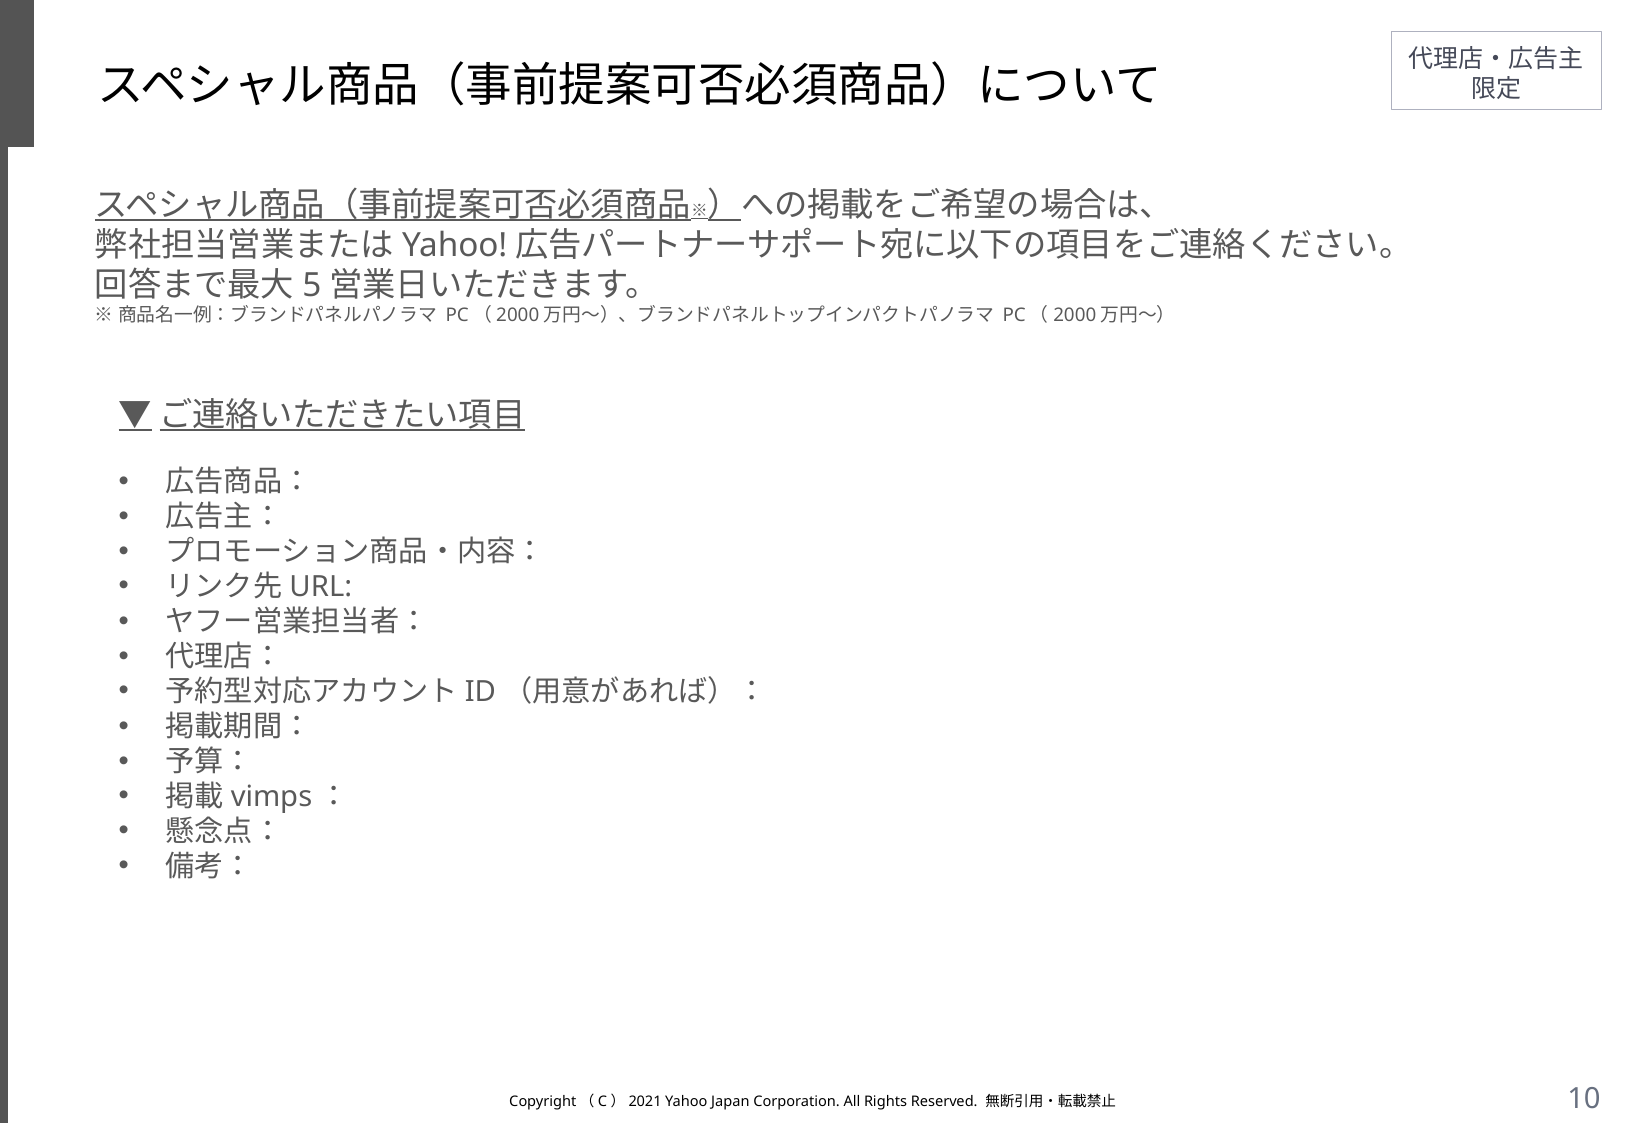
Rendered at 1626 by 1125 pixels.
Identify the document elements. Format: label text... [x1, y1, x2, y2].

text_box スペシャル商品（事前提案可否必須商品※）への掲載をご希望の場合は、 弊社担当営業またはYahoo!広告パートナーサポート宛に以下の項目をご連絡ください。 回答まで最大5営業日いただきます。 ※商品名一例：ブランドパネルパノラマ PC（2000万円～）、ブランドパネルトップインパクトパノラマ PC（2000万円～） [79, 175, 1593, 413]
footer Copyright（C）2021 Yahoo Japan Corporation. All Rights Reserved. 無断引用・転載禁止 [458, 1070, 1167, 1125]
text_box ▼ご連絡いただきたい項目 広告商品： 広告主： プロモーション商品・内容： リンク先URL: ヤフー営業担当者： 代理店： 予約型対応アカウントID（用意があれば）： 掲載期間： 予算： 掲載vimps： 懸念点： 備考： [103, 385, 1026, 890]
title スペシャル商品（事前提案可否必須商品）について [82, 47, 1394, 119]
